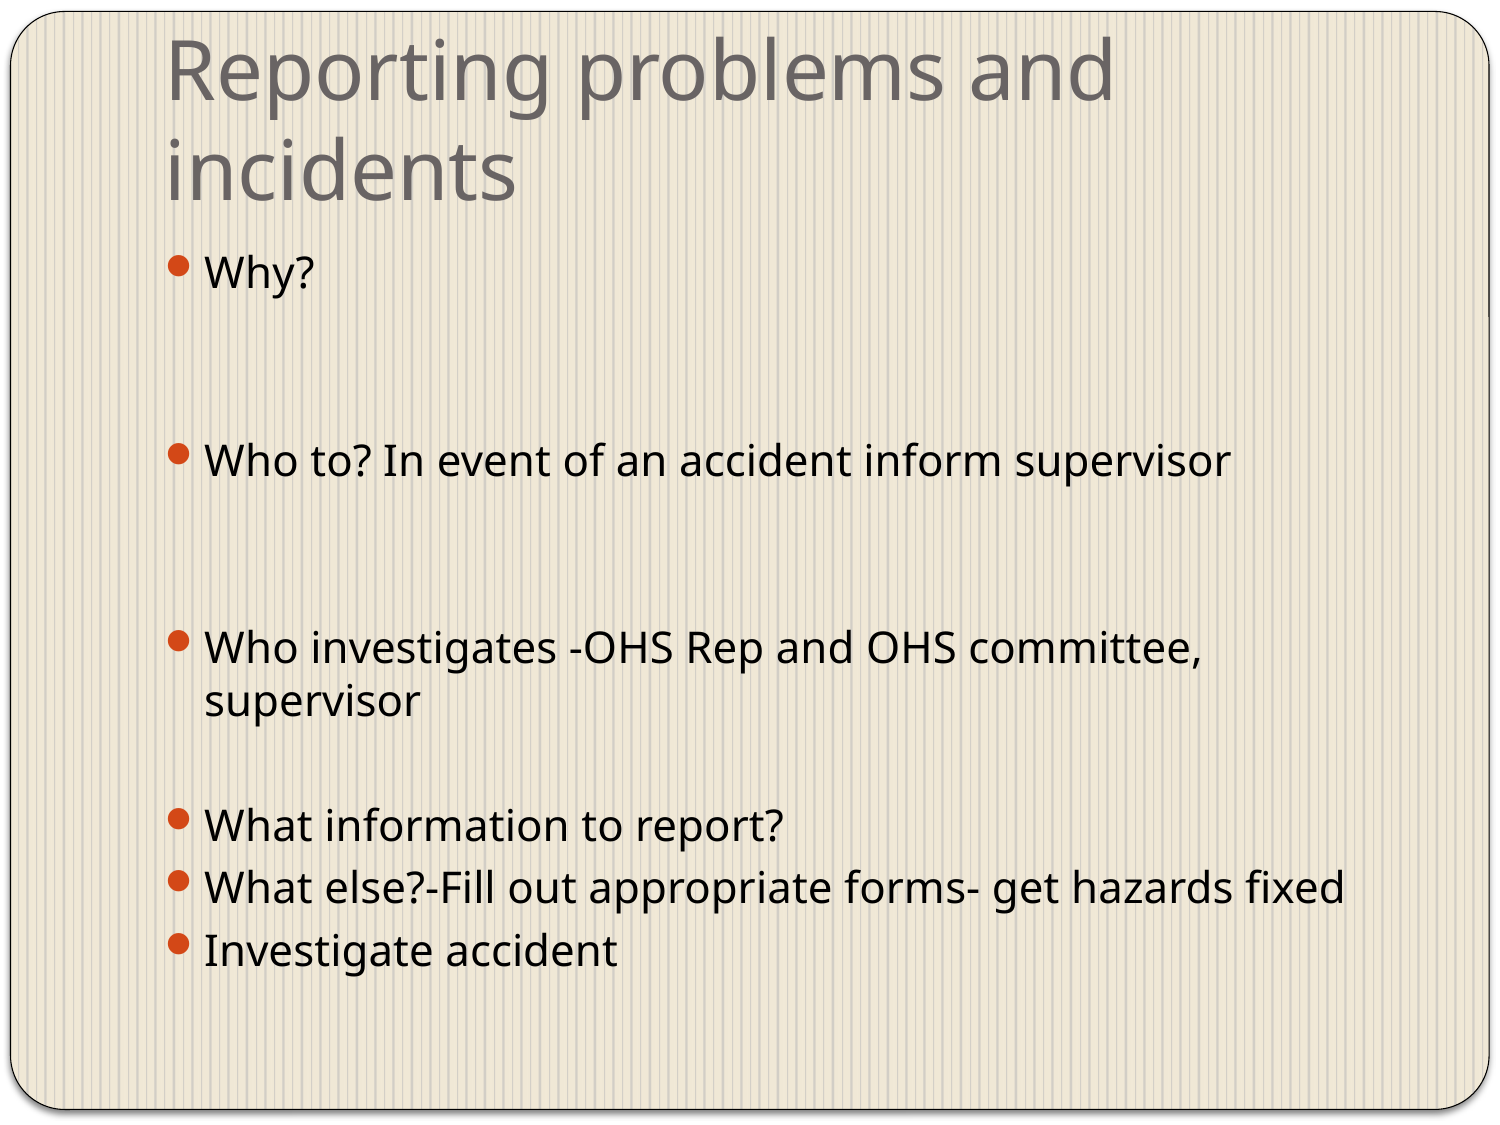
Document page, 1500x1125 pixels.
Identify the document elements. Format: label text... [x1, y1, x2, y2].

list Why? Who to? In event of an accident inform supervisor Who investigates -OHS Rep and OHS committee, supervisor What information to report? What else?-Fill out appropriate forms- get hazards fixed Investigate accident [150, 237, 1425, 988]
title Reporting problems and incidents [150, 45, 1425, 233]
